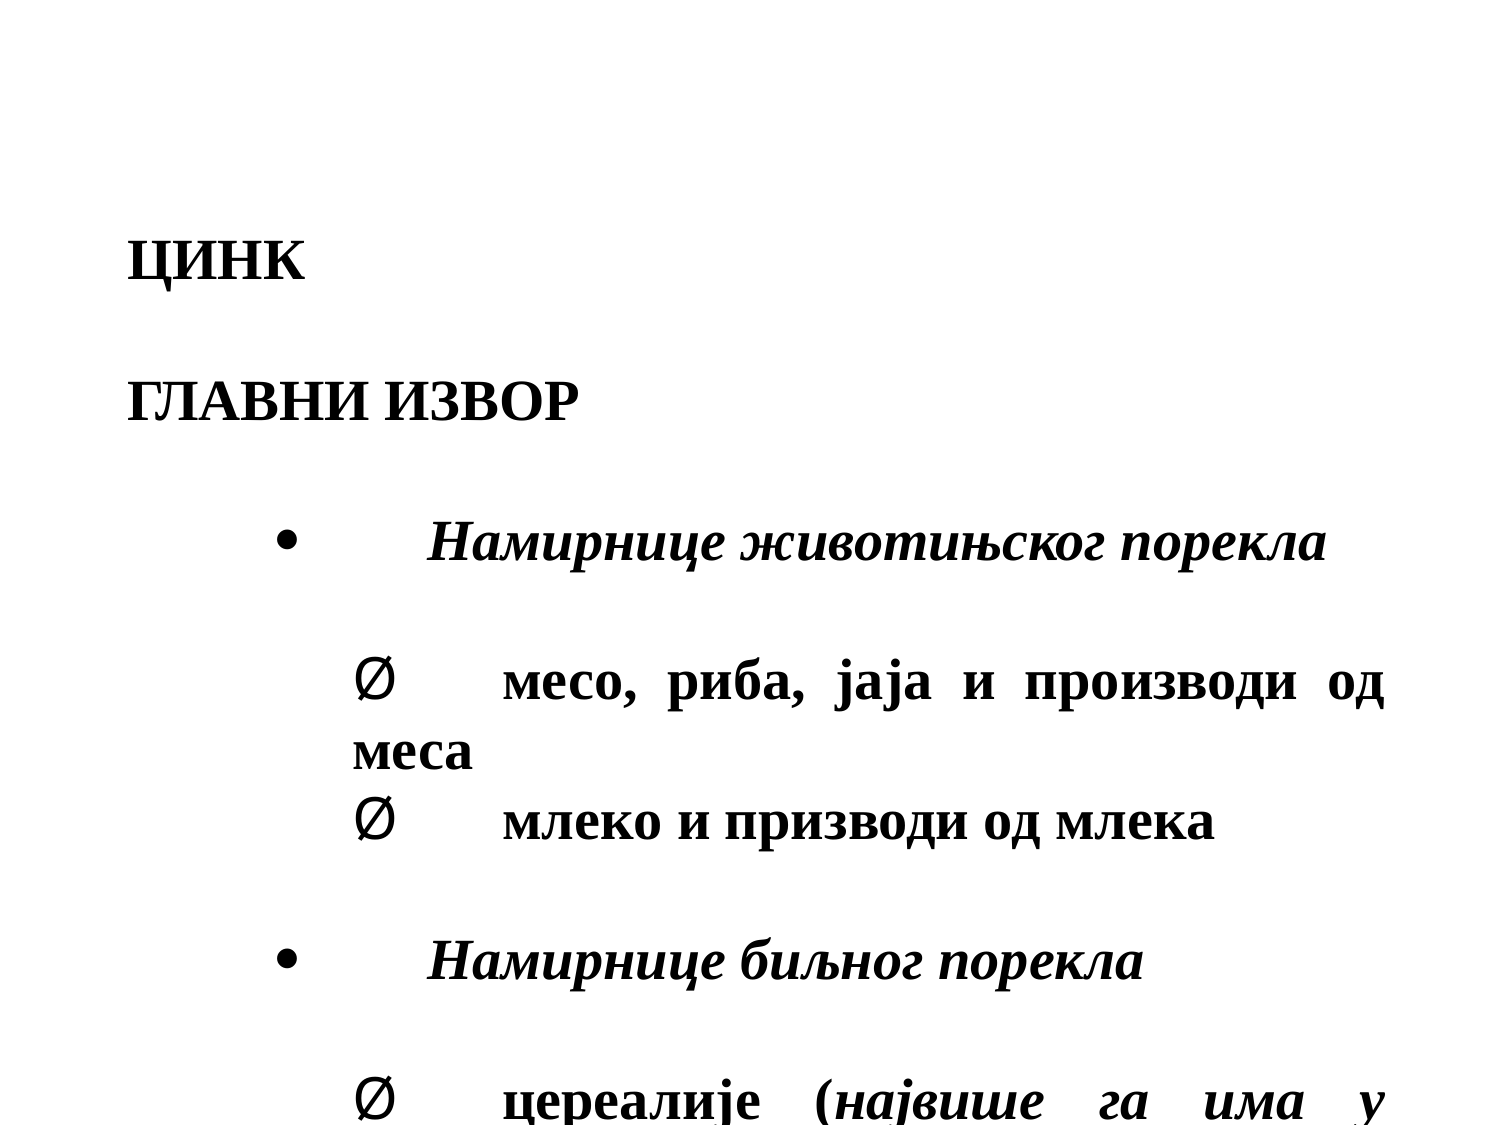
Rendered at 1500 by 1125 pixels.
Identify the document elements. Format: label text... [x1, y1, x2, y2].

text_box ЦИНК ГЛАВНИ ИЗВОР · Намирнице животињског порекла Ø месо, риба, јаја и производи од меса Ø млеко и призводи од млека · Намирнице биљног порекла Ø цереалије (највише га има у спољашњој опни) Препоручен унос за одрасле је 11 mg [112, 214, 1400, 1125]
